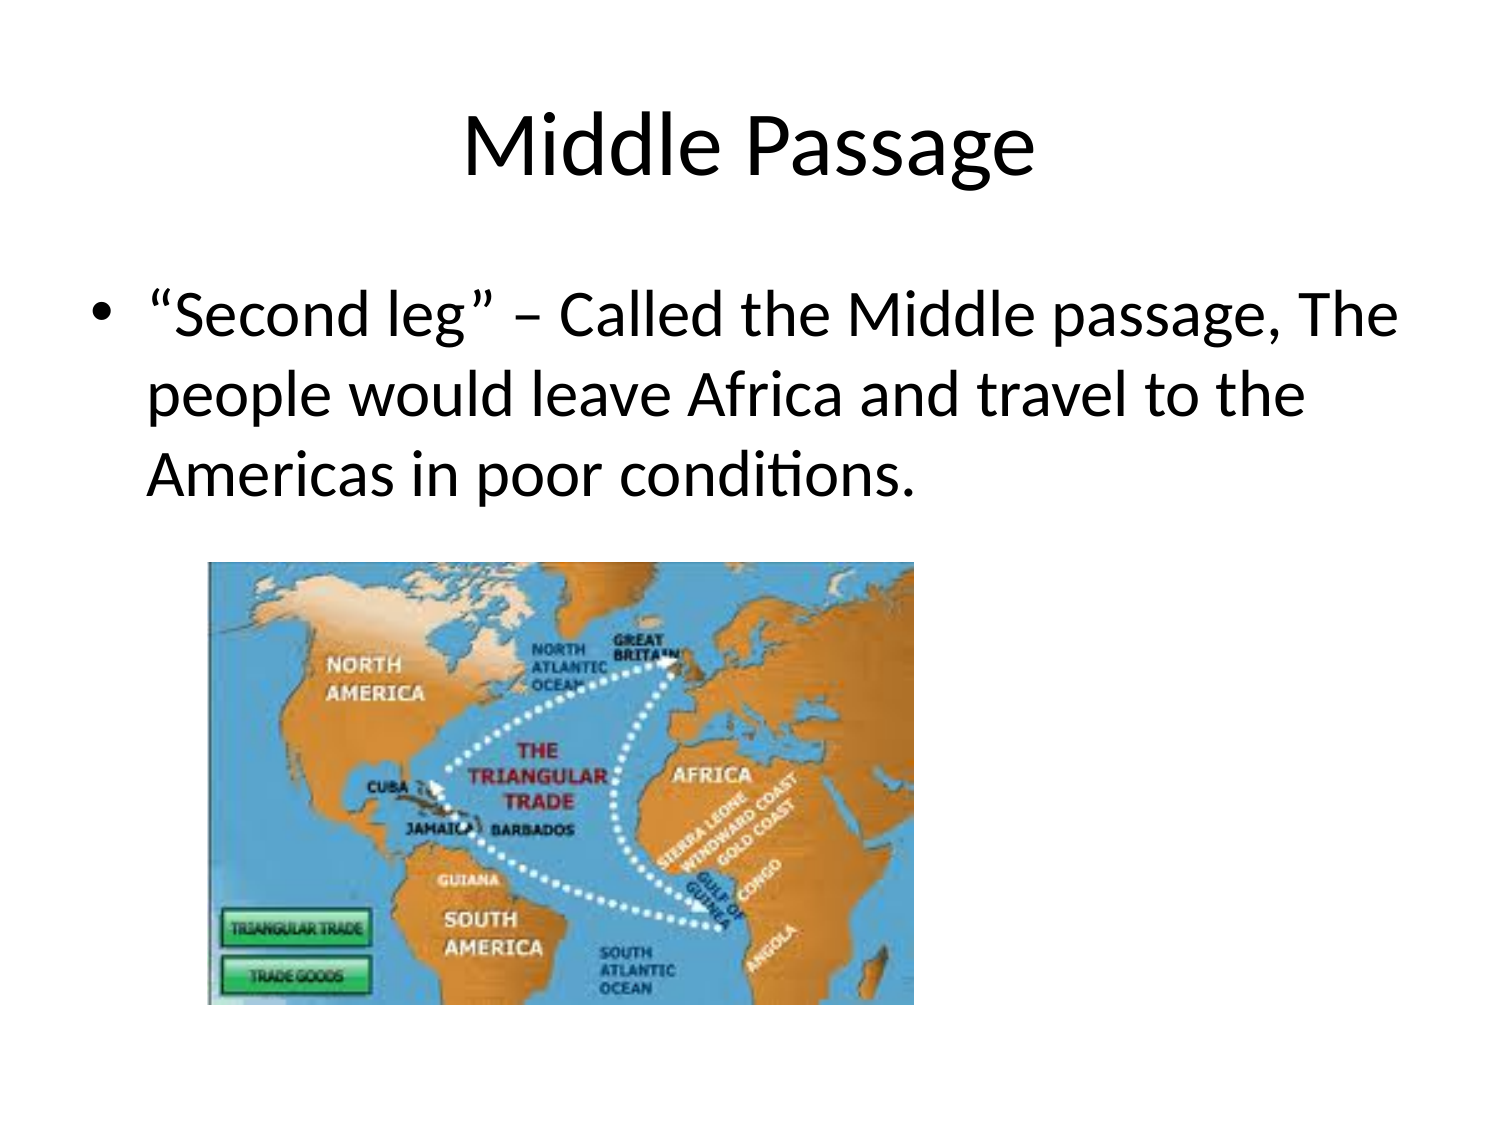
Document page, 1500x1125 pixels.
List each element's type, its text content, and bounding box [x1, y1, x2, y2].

title Middle Passage [75, 45, 1425, 233]
list “Second leg” – Called the Middle passage, The people would leave Africa and travel to the Americas in poor conditions. [75, 262, 1425, 1005]
picture [207, 561, 914, 1006]
